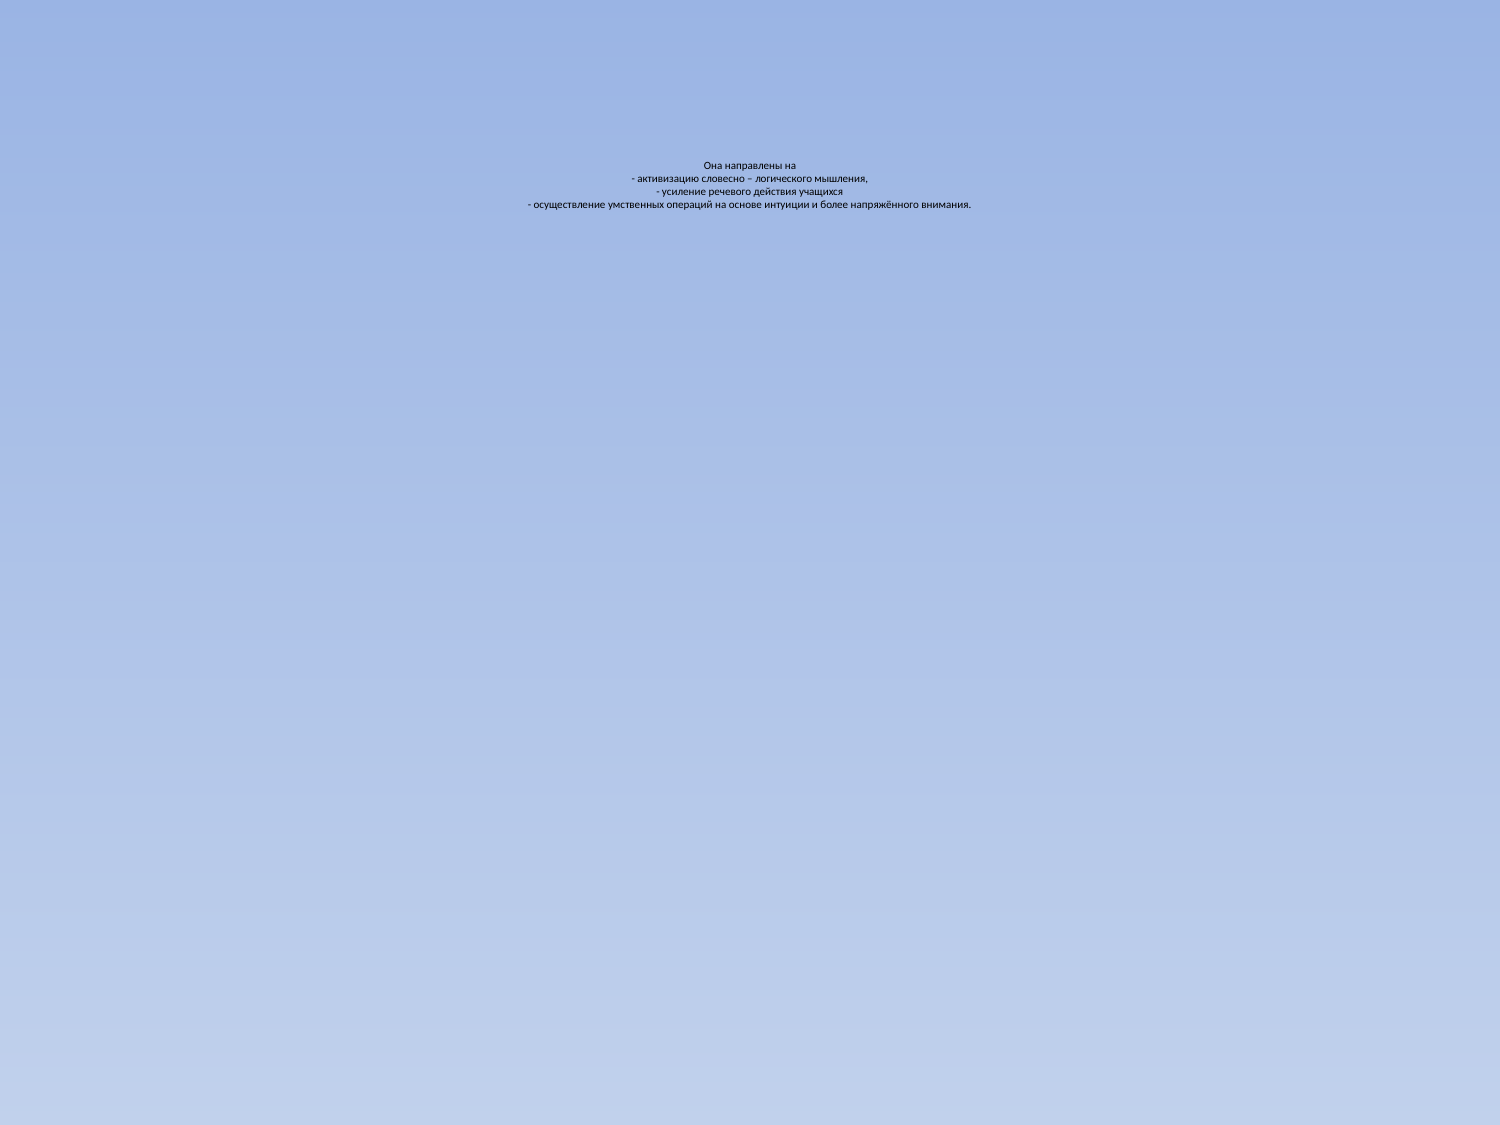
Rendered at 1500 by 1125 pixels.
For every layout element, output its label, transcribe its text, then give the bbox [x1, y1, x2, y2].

title Она направлены на - активизацию словесно – логического мышления, - усиление речевого действия учащихся - осуществление умственных операций на основе интуиции и более напряжённого внимания. [75, 45, 1425, 233]
